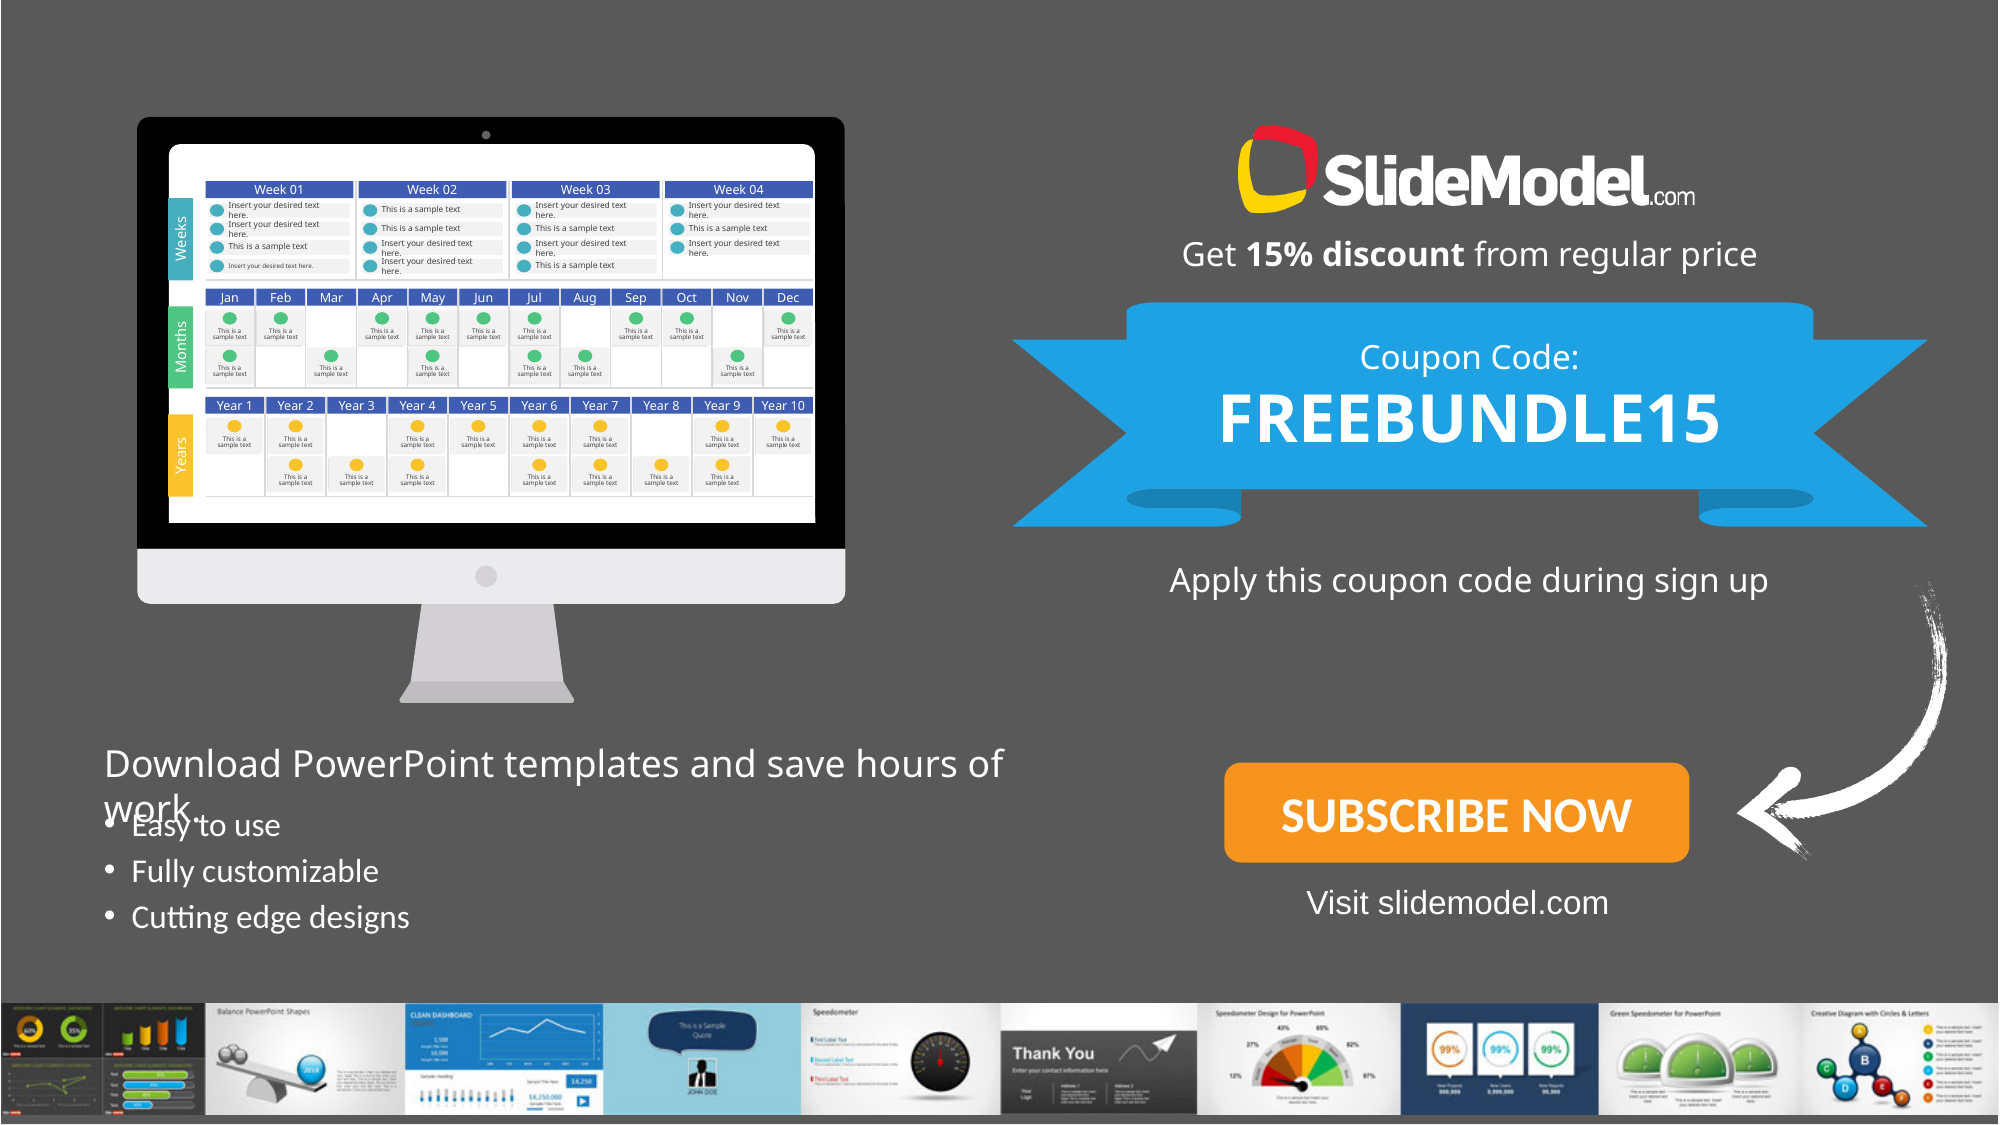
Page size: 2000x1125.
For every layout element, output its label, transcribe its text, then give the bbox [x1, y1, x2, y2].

text_box Easy to use Fully customizable Cutting edge designs [88, 838, 863, 943]
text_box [137, 116, 846, 703]
text_box Apply this coupon code during sign up [1129, 551, 1811, 607]
text_box Visit slidemodel.com [1248, 875, 1668, 927]
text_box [163, 181, 813, 497]
text_box Coupon Code: FREEBUNDLE15 [1173, 328, 1767, 464]
text_box [1012, 302, 1928, 527]
text_box SUBSCRIBE NOW [1223, 761, 1691, 864]
text_box [1928, 587, 1937, 601]
picture [1237, 125, 1695, 213]
text_box [1736, 594, 1948, 861]
text_box Download PowerPoint templates and save hours of work. [88, 732, 1059, 838]
picture [1, 1003, 1999, 1115]
text_box [0, 0, 1999, 1125]
text_box Get 15% discount from regular price [1058, 225, 1882, 281]
